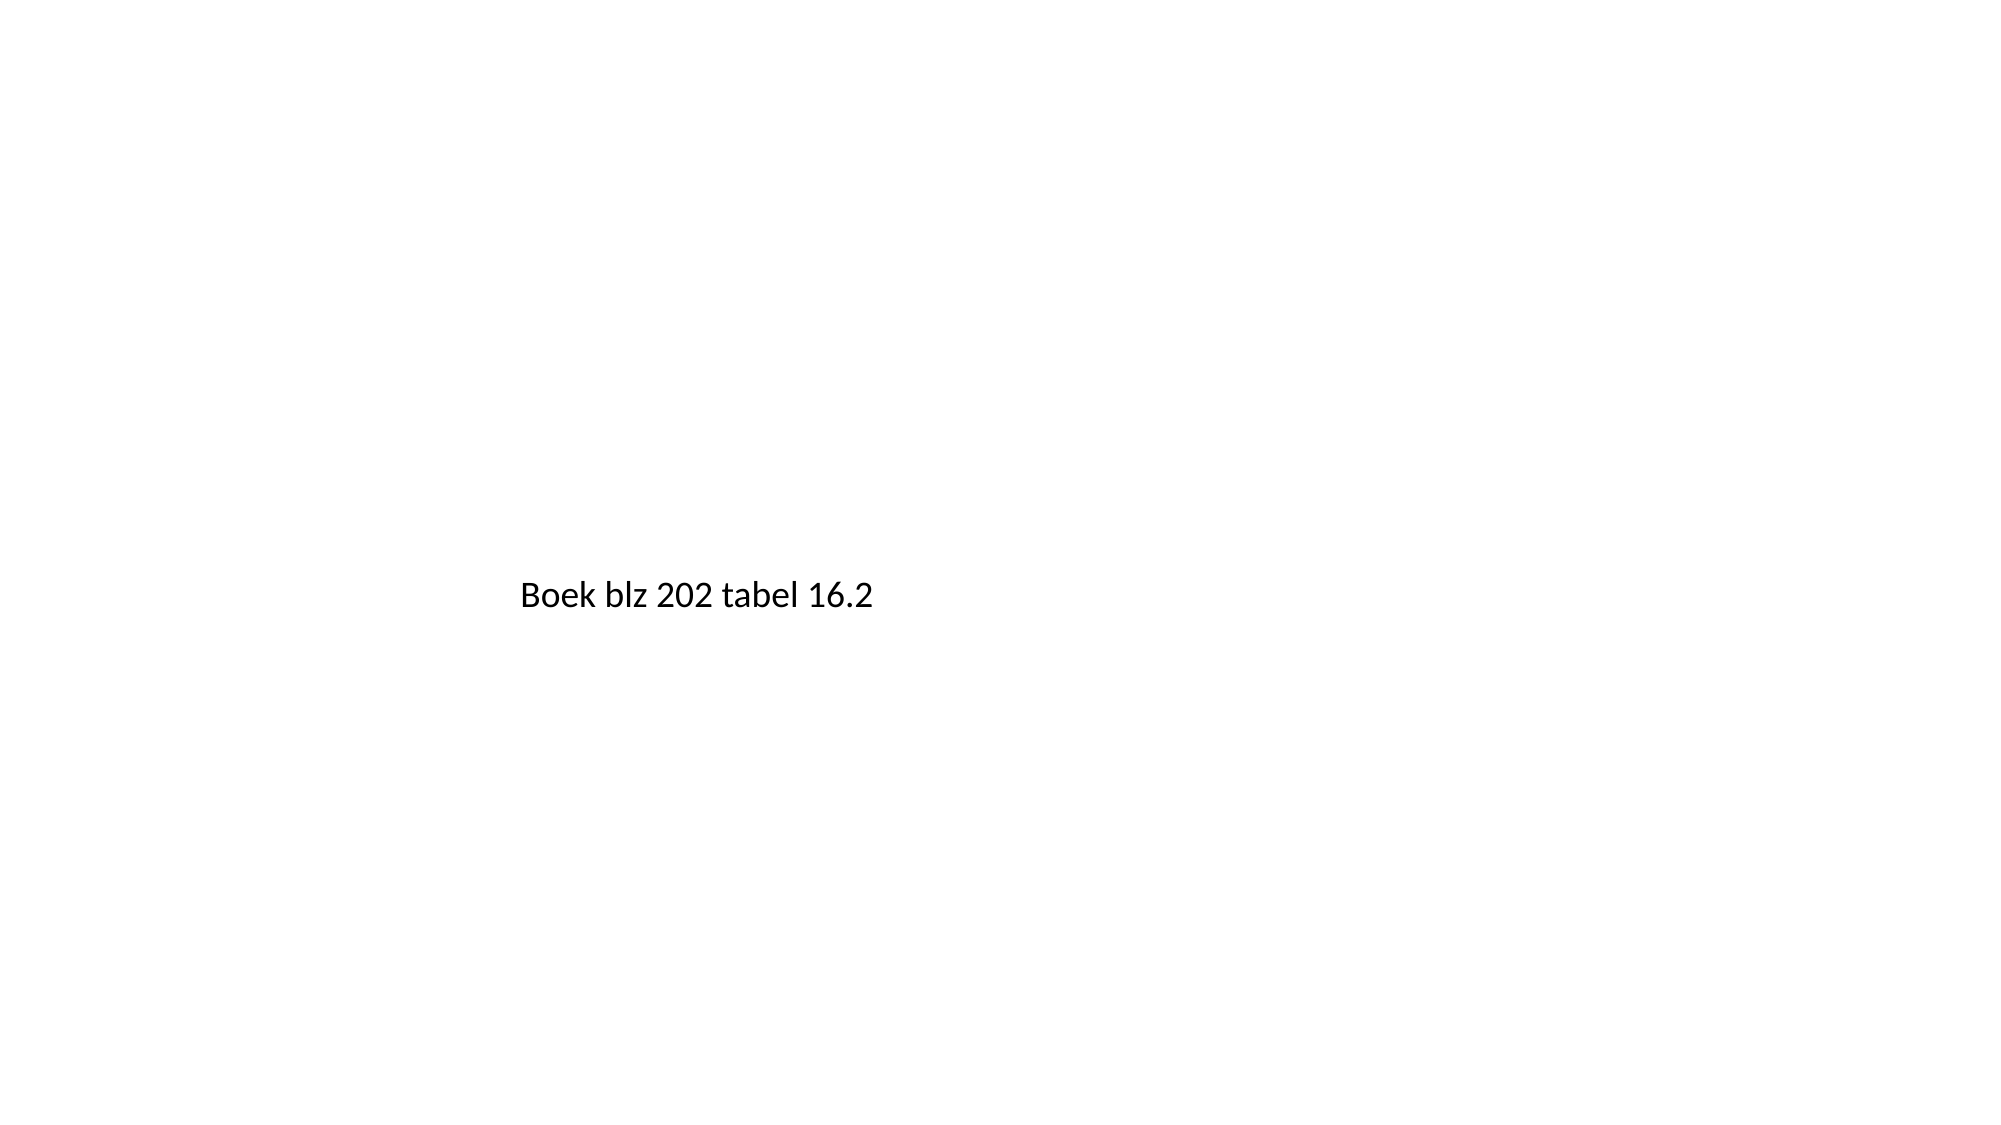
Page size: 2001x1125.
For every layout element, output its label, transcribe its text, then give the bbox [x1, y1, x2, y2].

text_box Boek blz 202 tabel 16.2 [505, 562, 889, 623]
